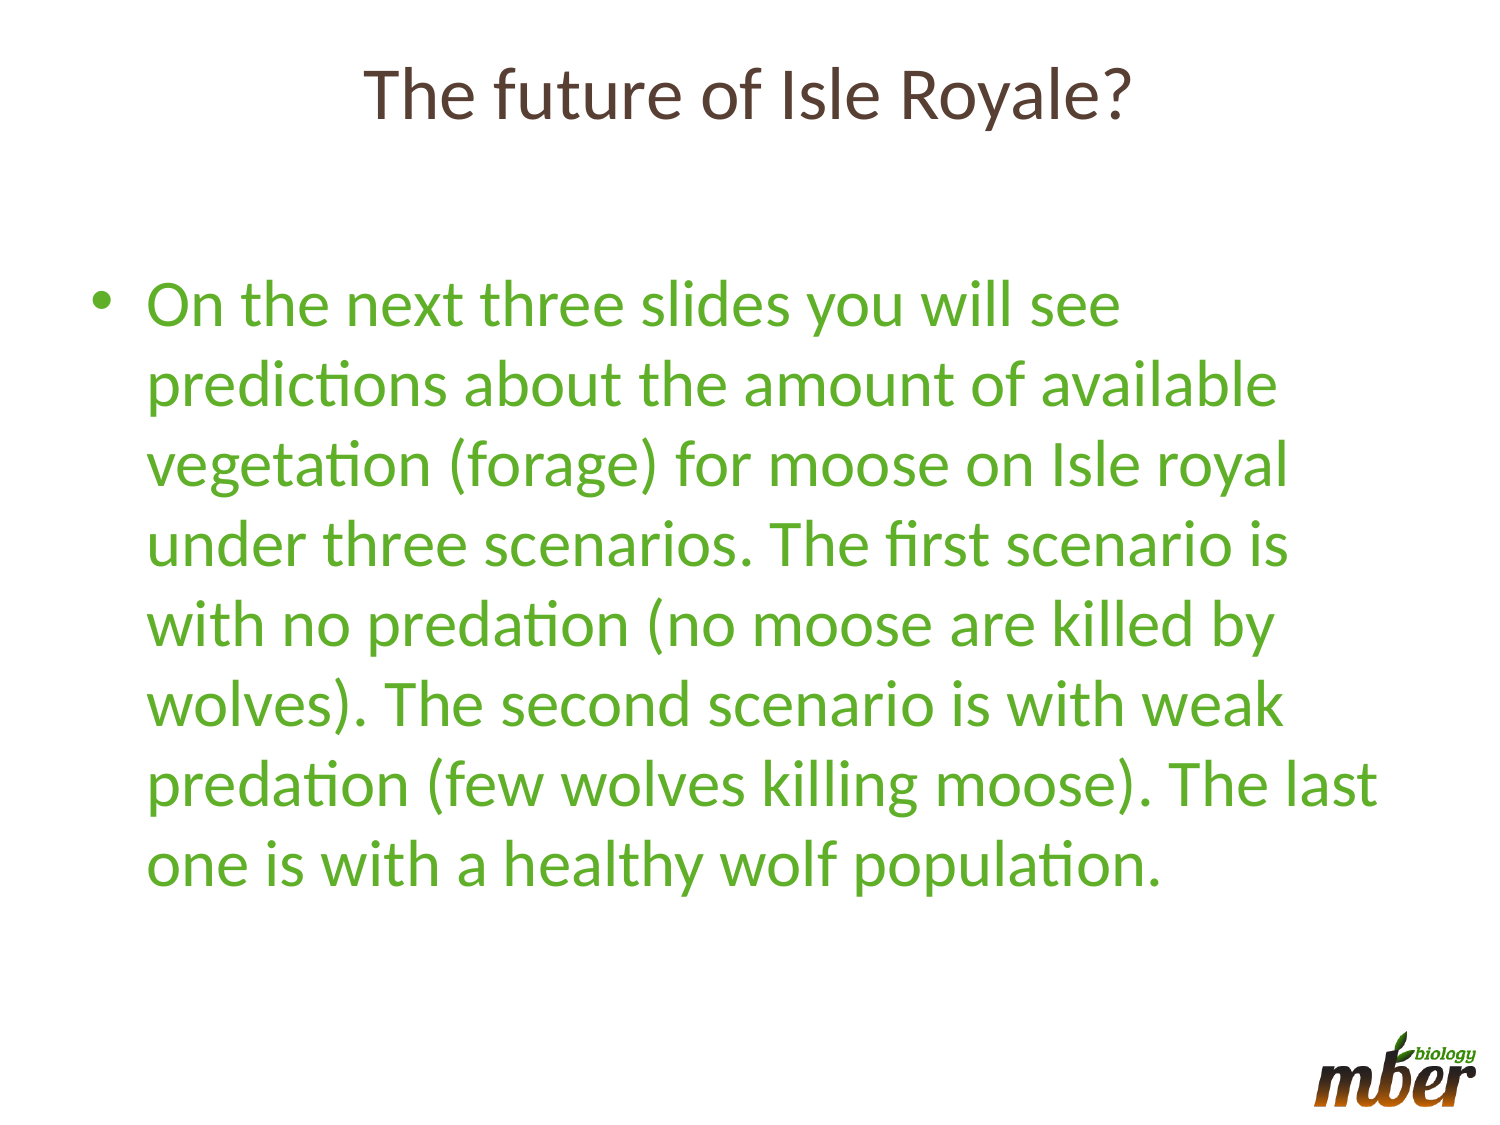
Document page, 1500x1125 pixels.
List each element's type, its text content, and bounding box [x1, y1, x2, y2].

title The future of Isle Royale? [75, 25, 1425, 153]
picture [1314, 1030, 1476, 1107]
list On the next three slides you will see predictions about the amount of available vegetation (forage) for moose on Isle royal under three scenarios. The first scenario is with no predation (no moose are killed by wolves). The second scenario is with weak predation (few wolves killing moose). The last one is with a healthy wolf population. [75, 251, 1425, 1032]
